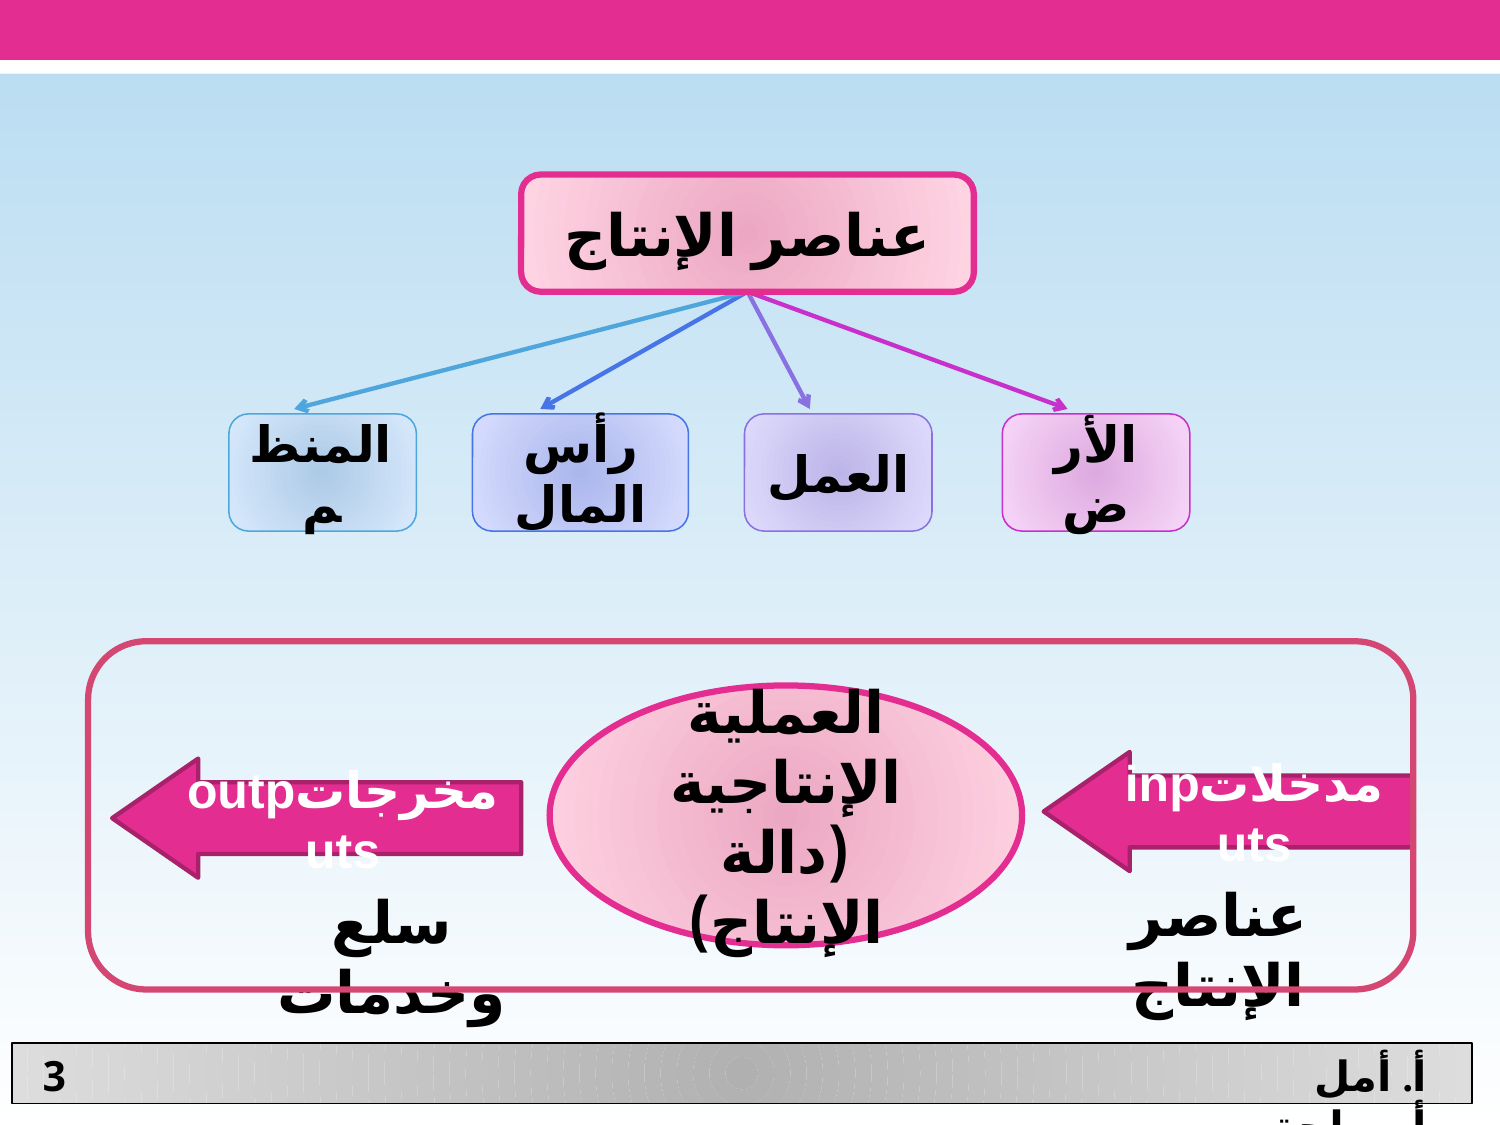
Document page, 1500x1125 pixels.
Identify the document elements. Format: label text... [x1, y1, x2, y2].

text_box [85, 639, 1416, 992]
text_box سلع وخدمات [233, 992, 550, 1032]
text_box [11, 1042, 1473, 1109]
text_box المنظم [228, 413, 418, 532]
text_box الأرض [1001, 413, 1191, 532]
text_box عناصر الإنتاج [1060, 988, 1377, 1026]
text_box العمل [743, 417, 933, 532]
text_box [816, 291, 1068, 410]
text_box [293, 291, 748, 410]
text_box عناصر الإنتاج [520, 173, 975, 288]
text_box رأس المال [471, 417, 690, 532]
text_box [755, 291, 811, 410]
